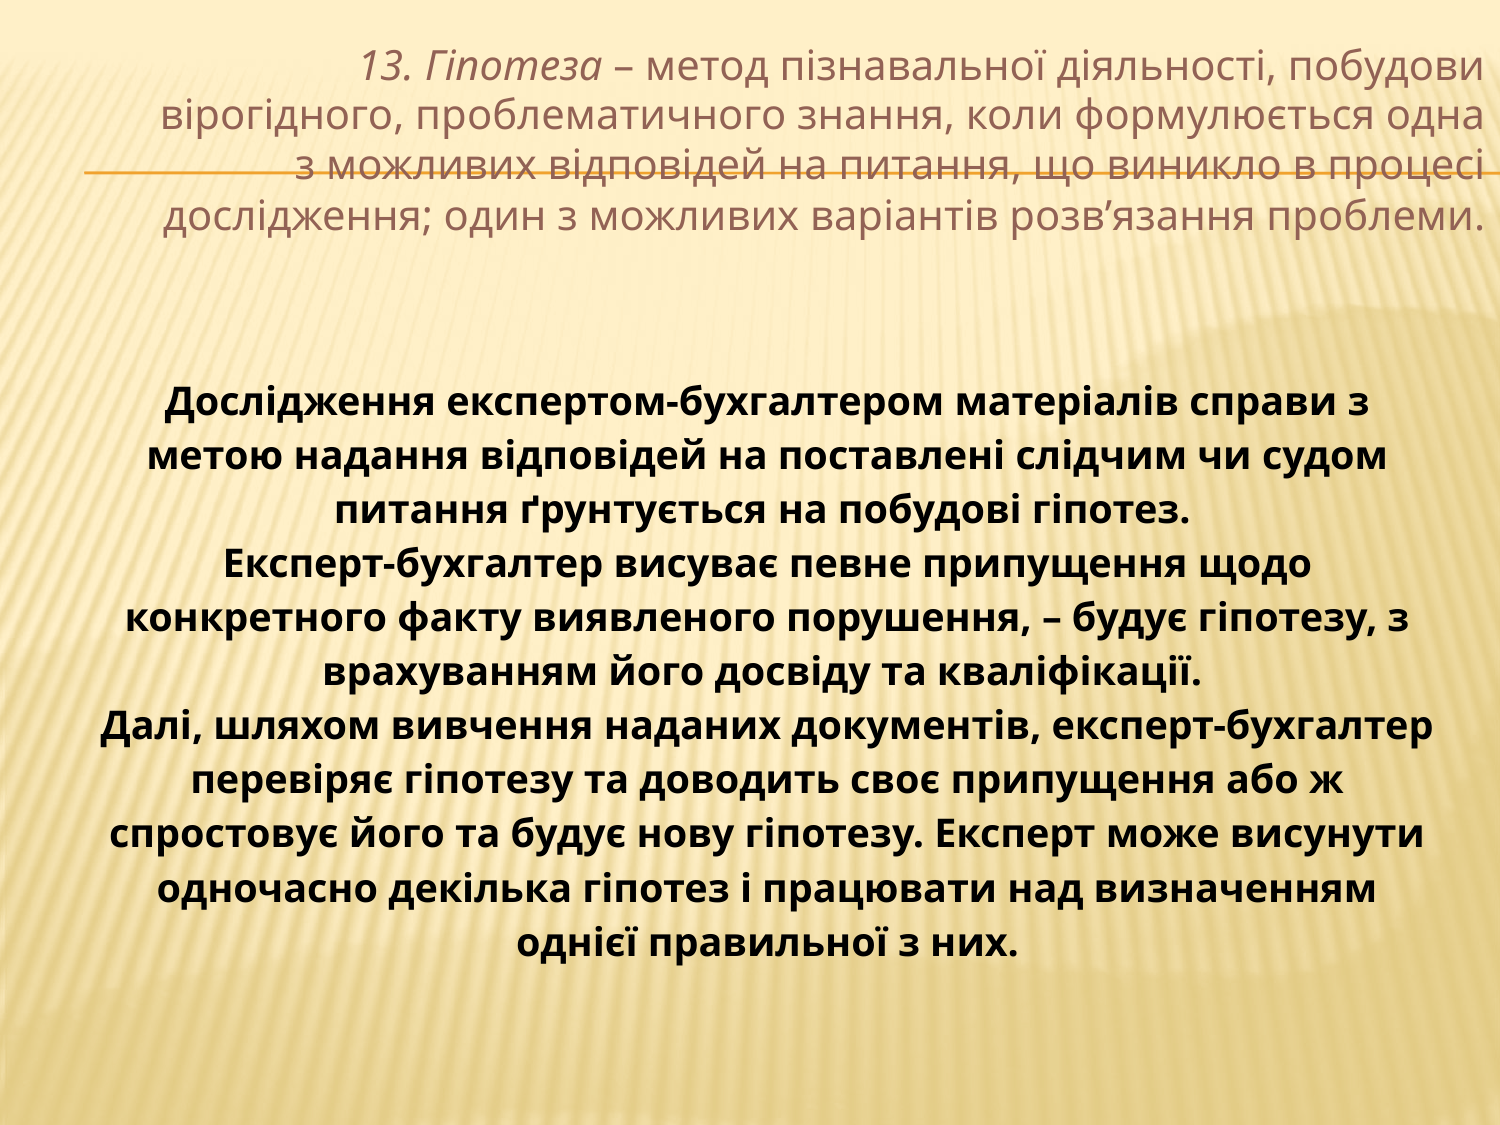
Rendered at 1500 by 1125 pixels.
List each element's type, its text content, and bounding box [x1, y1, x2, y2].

text_box Дослідження експертом-бухгалтером матеріалів справи з метою надання відповідей на поставлені слідчим чи судом питання ґрунтується на побудові гіпотез. Експерт-бухгалтер висуває певне припущення щодо конкретного факту виявленого порушення, – будує гіпотезу, з врахуванням його досвіду та кваліфікації. Далі, шляхом вивчення наданих документів, експерт-бухгалтер перевіряє гіпотезу та доводить своє припущення або ж спростовує його та будує нову гіпотезу. Експерт може висунути одночасно декілька гіпотез і працювати над визначенням однієї правильної з них. [76, 361, 1459, 972]
text_box 13. Гіпотеза – метод пізнавальної діяльності, побудови вірогідного, проблематичного знання, коли формулюється одна з можливих відповідей на питання, що виникло в процесі дослідження; один з можливих варіантів розв’язання проблеми. [53, 30, 1500, 246]
